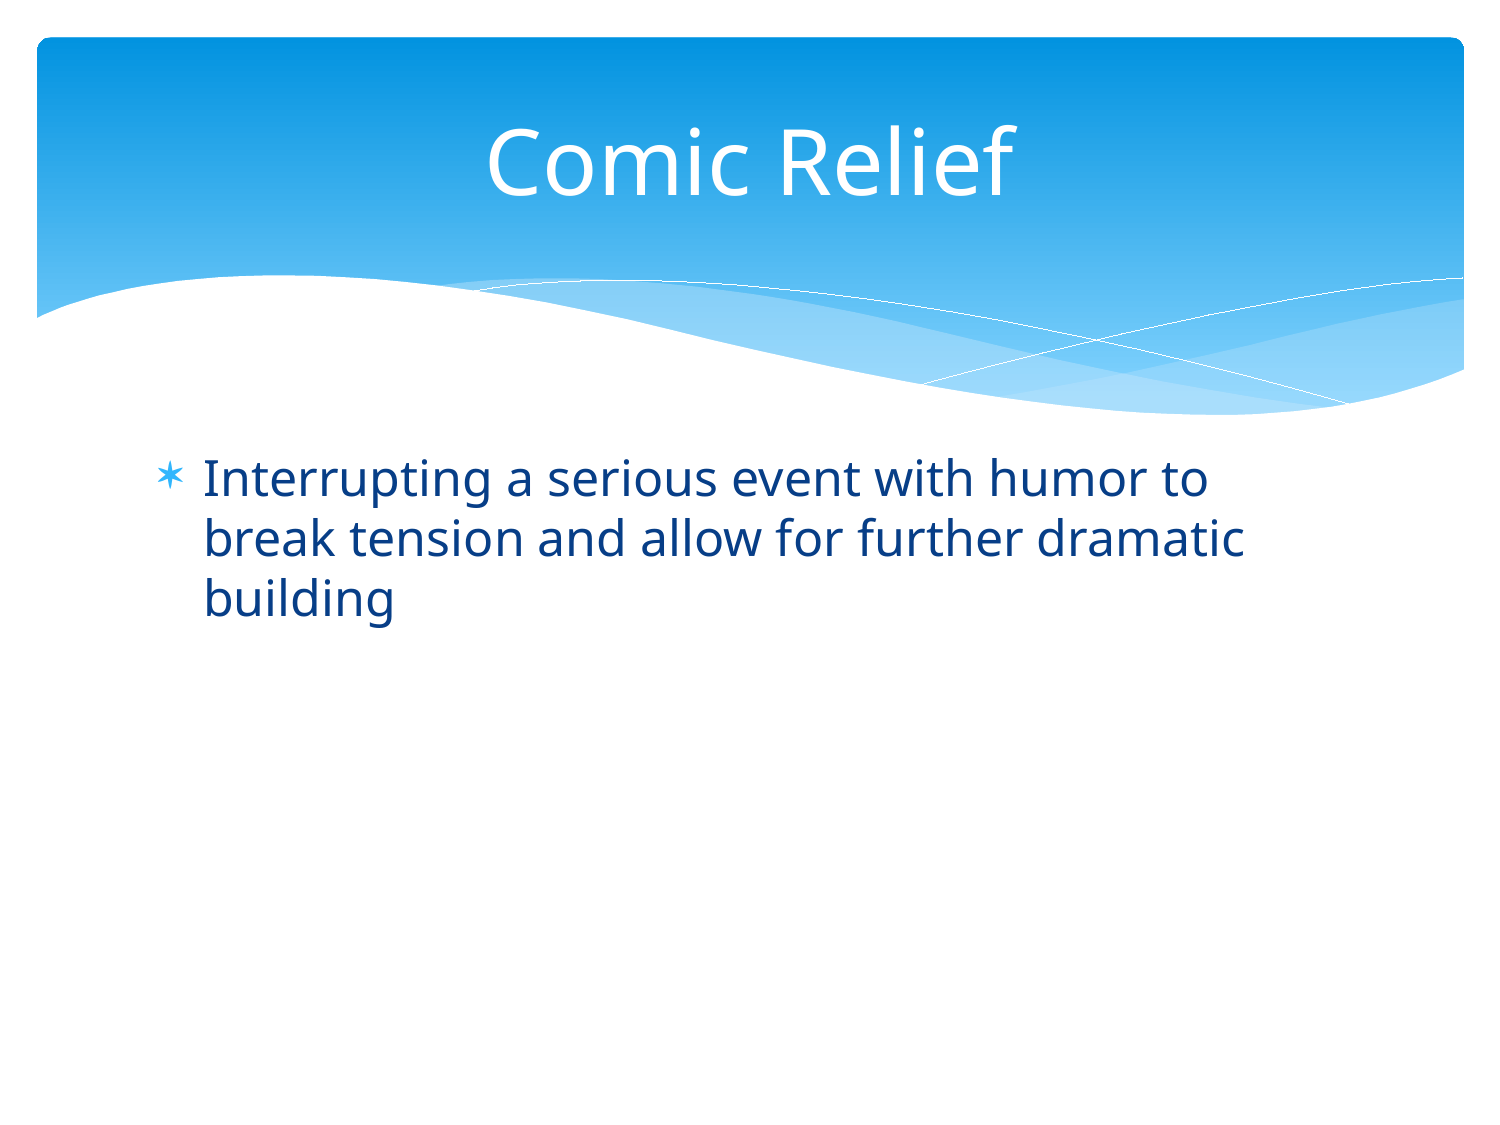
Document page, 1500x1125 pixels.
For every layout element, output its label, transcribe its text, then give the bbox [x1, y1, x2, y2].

list Interrupting a serious event with humor to break tension and allow for further dramatic building [143, 438, 1359, 1005]
title Comic Relief [75, 55, 1425, 261]
